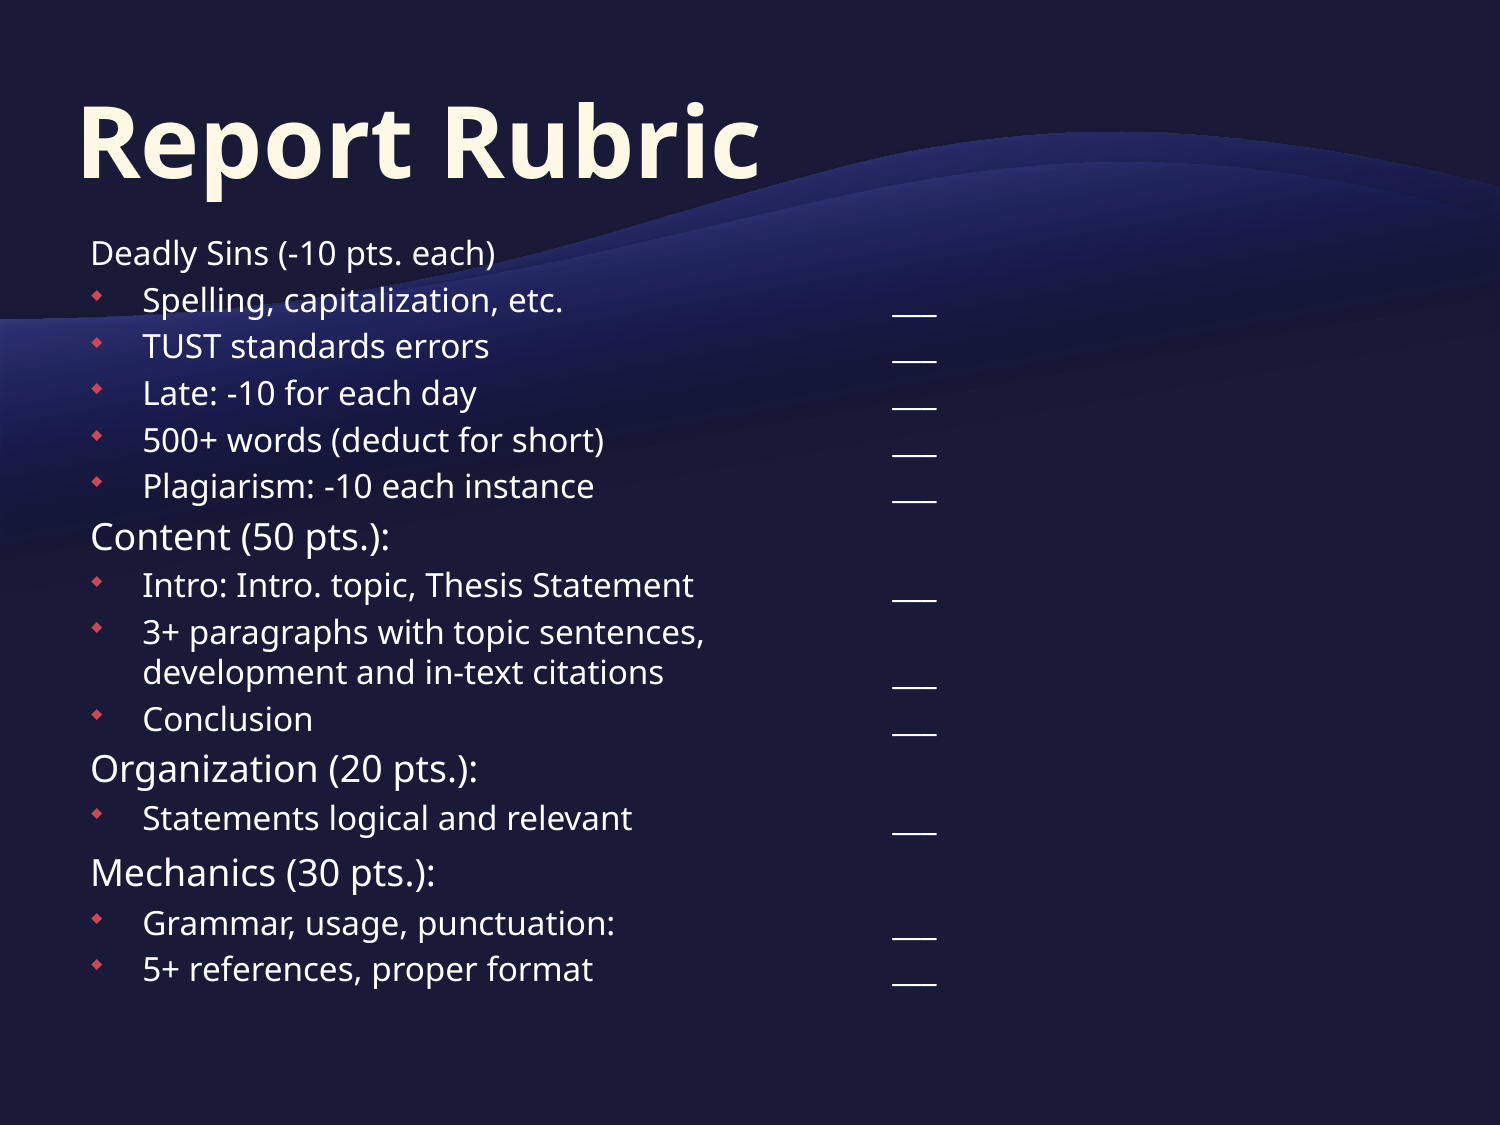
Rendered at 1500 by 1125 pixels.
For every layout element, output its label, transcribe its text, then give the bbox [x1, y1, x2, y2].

title Report Rubric [75, 45, 1425, 200]
list Deadly Sins (-10 pts. each) Spelling, capitalization, etc. ___ TUST standards errors ___ Late: -10 for each day ___ 500+ words (deduct for short) ___ Plagiarism: -10 each instance ___ Content (50 pts.): Intro: Intro. topic, Thesis Statement ___ 3+ paragraphs with topic sentences, development and in-text citations ___ Conclusion ___ Organization (20 pts.): Statements logical and relevant ___ Mechanics (30 pts.): Grammar, usage, punctuation: ___ 5+ references, proper format ___ [75, 224, 1425, 1013]
